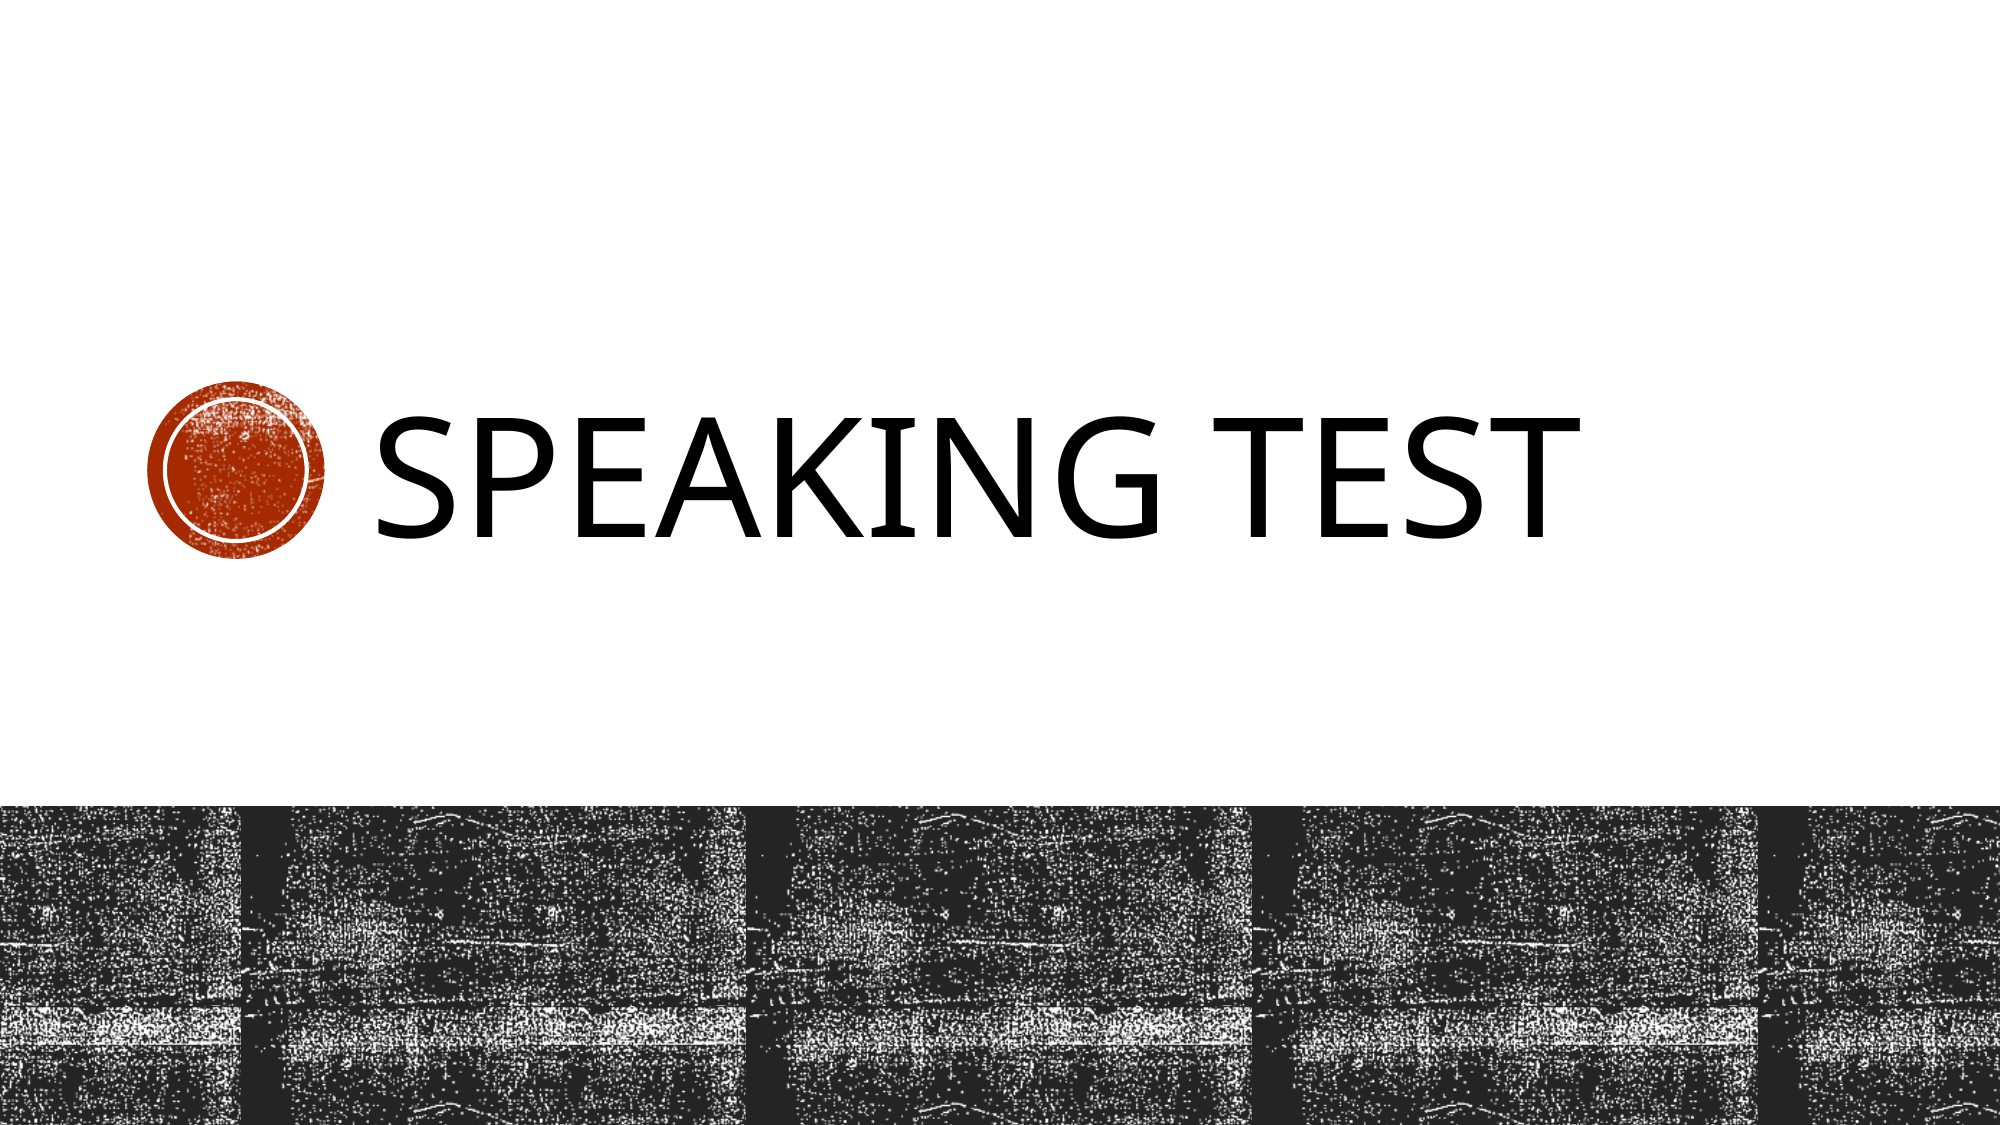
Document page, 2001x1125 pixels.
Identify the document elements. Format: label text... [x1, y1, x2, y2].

title Speaking Test [355, 201, 1878, 779]
